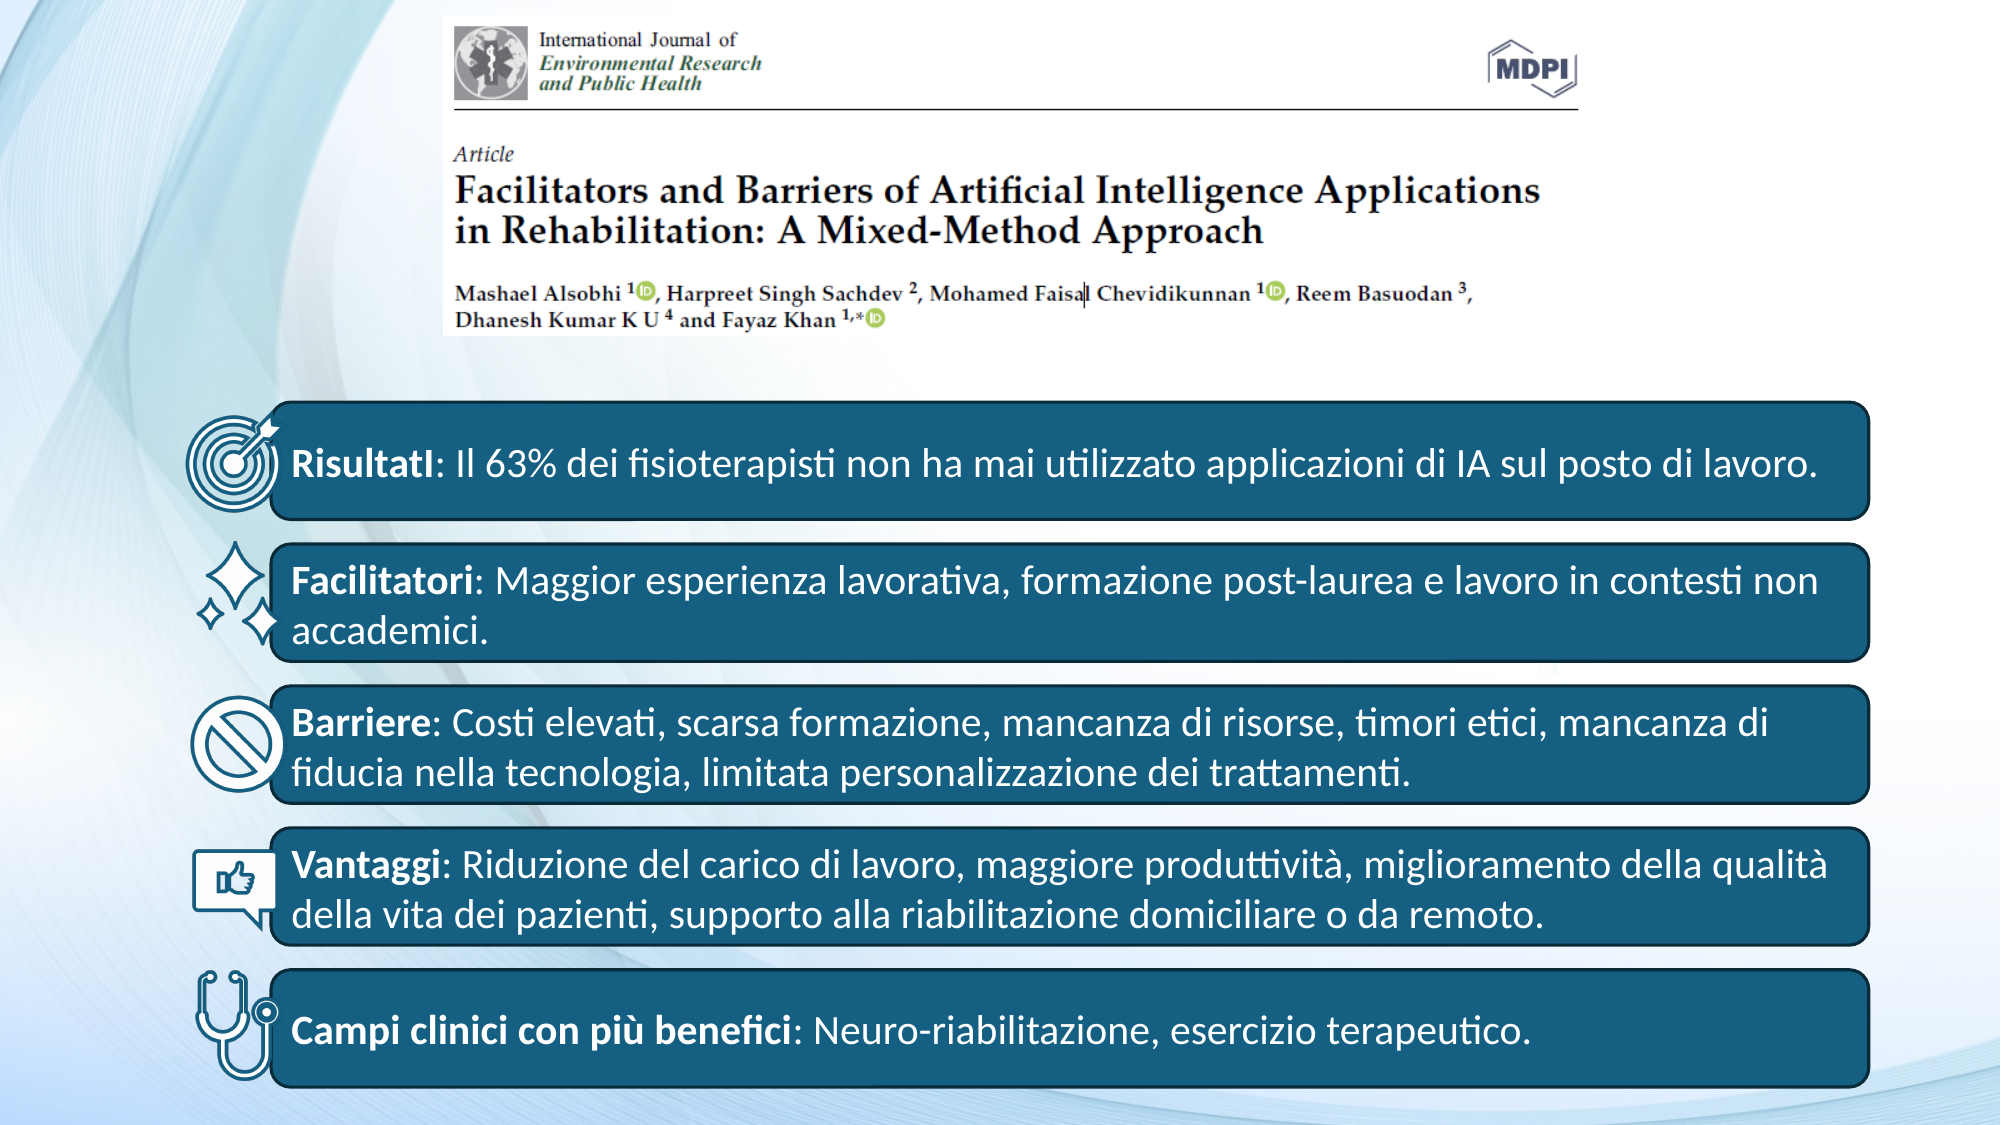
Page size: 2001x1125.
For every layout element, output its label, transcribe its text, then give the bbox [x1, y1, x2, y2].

picture [179, 685, 298, 803]
text_box RisultatI: Il 63% dei fisioterapisti non ha mai utilizzato applicazioni di IA sul posto di lavoro. [280, 400, 1871, 522]
picture [179, 534, 298, 652]
text_box Facilitatori: Maggior esperienza lavorativa, formazione post-laurea e lavoro in contesti non accademici. [272, 542, 1871, 663]
text_box Barriere: Costi elevati, scarsa formazione, mancanza di risorse, timori etici, mancanza di fiducia nella tecnologia, limitata personalizzazione dei trattamenti. [282, 684, 1871, 805]
picture [176, 403, 295, 521]
text_box Campi clinici con più benefici: Neuro-riabilitazione, esercizio terapeutico. [278, 968, 1871, 1089]
text_box Vantaggi: Riduzione del carico di lavoro, maggiore produttività, miglioramento della qualità della vita dei pazienti, supporto alla riabilitazione domiciliare o da remoto. [278, 826, 1871, 947]
picture [176, 830, 295, 948]
picture [443, 15, 1587, 336]
picture [179, 966, 298, 1085]
